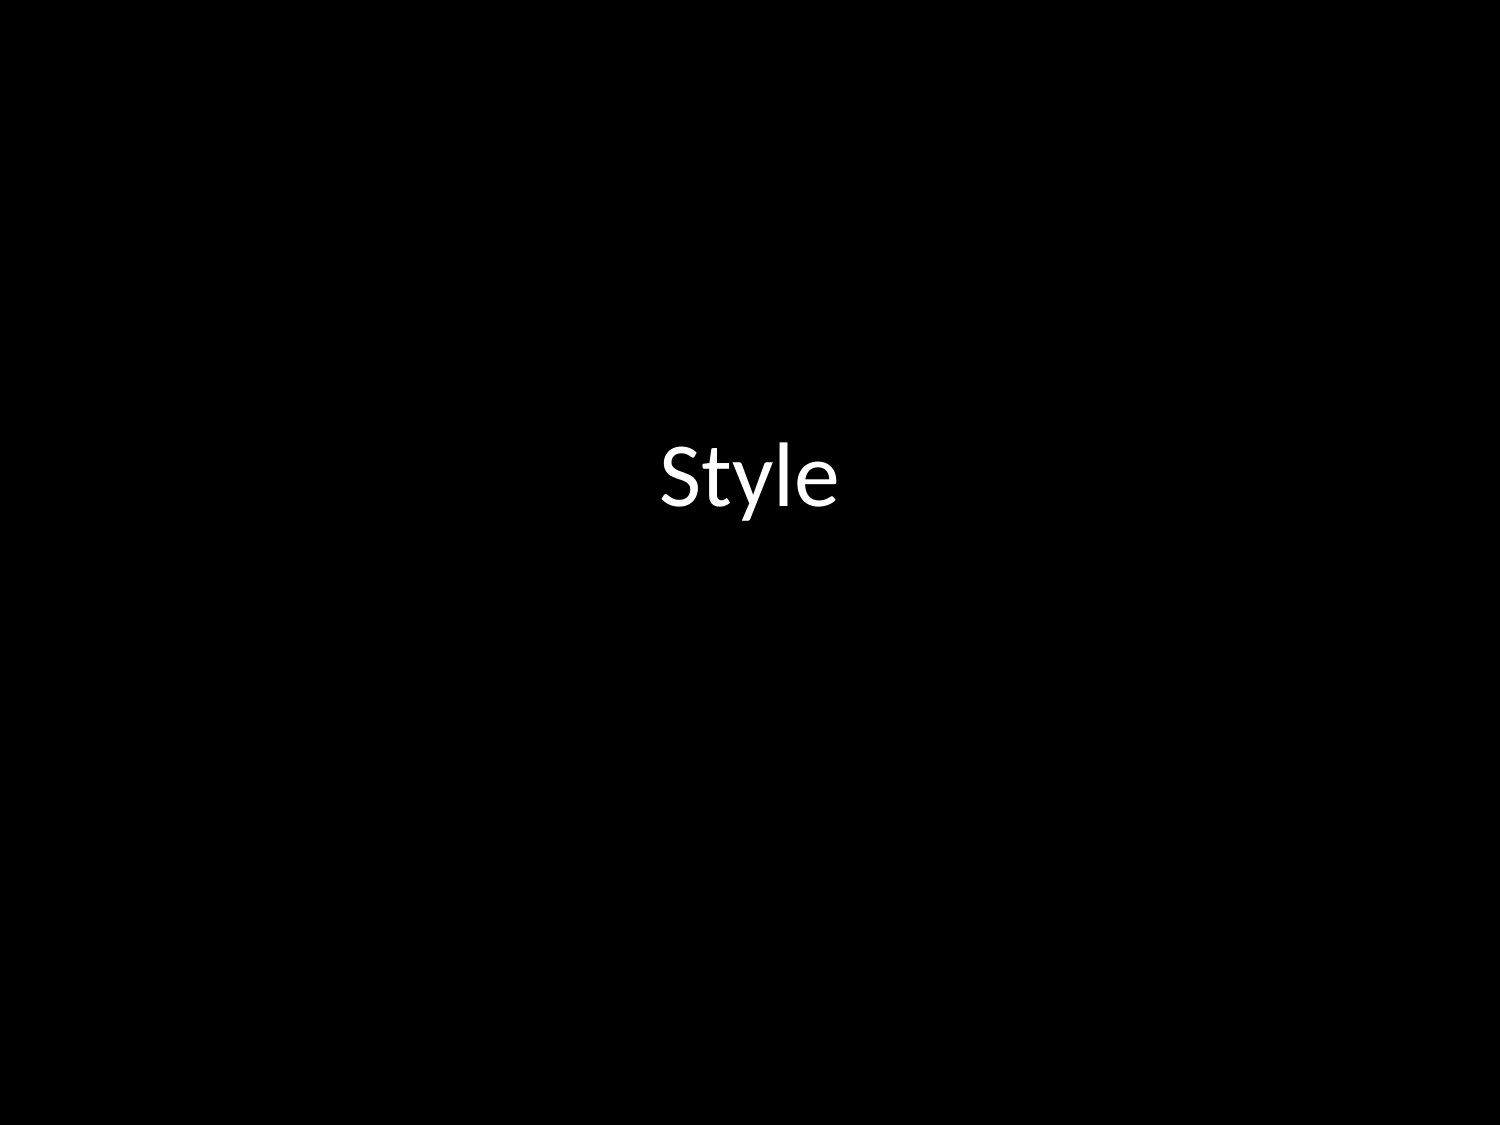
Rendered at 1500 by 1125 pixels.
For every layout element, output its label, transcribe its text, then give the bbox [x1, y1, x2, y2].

title Style [112, 349, 1388, 591]
